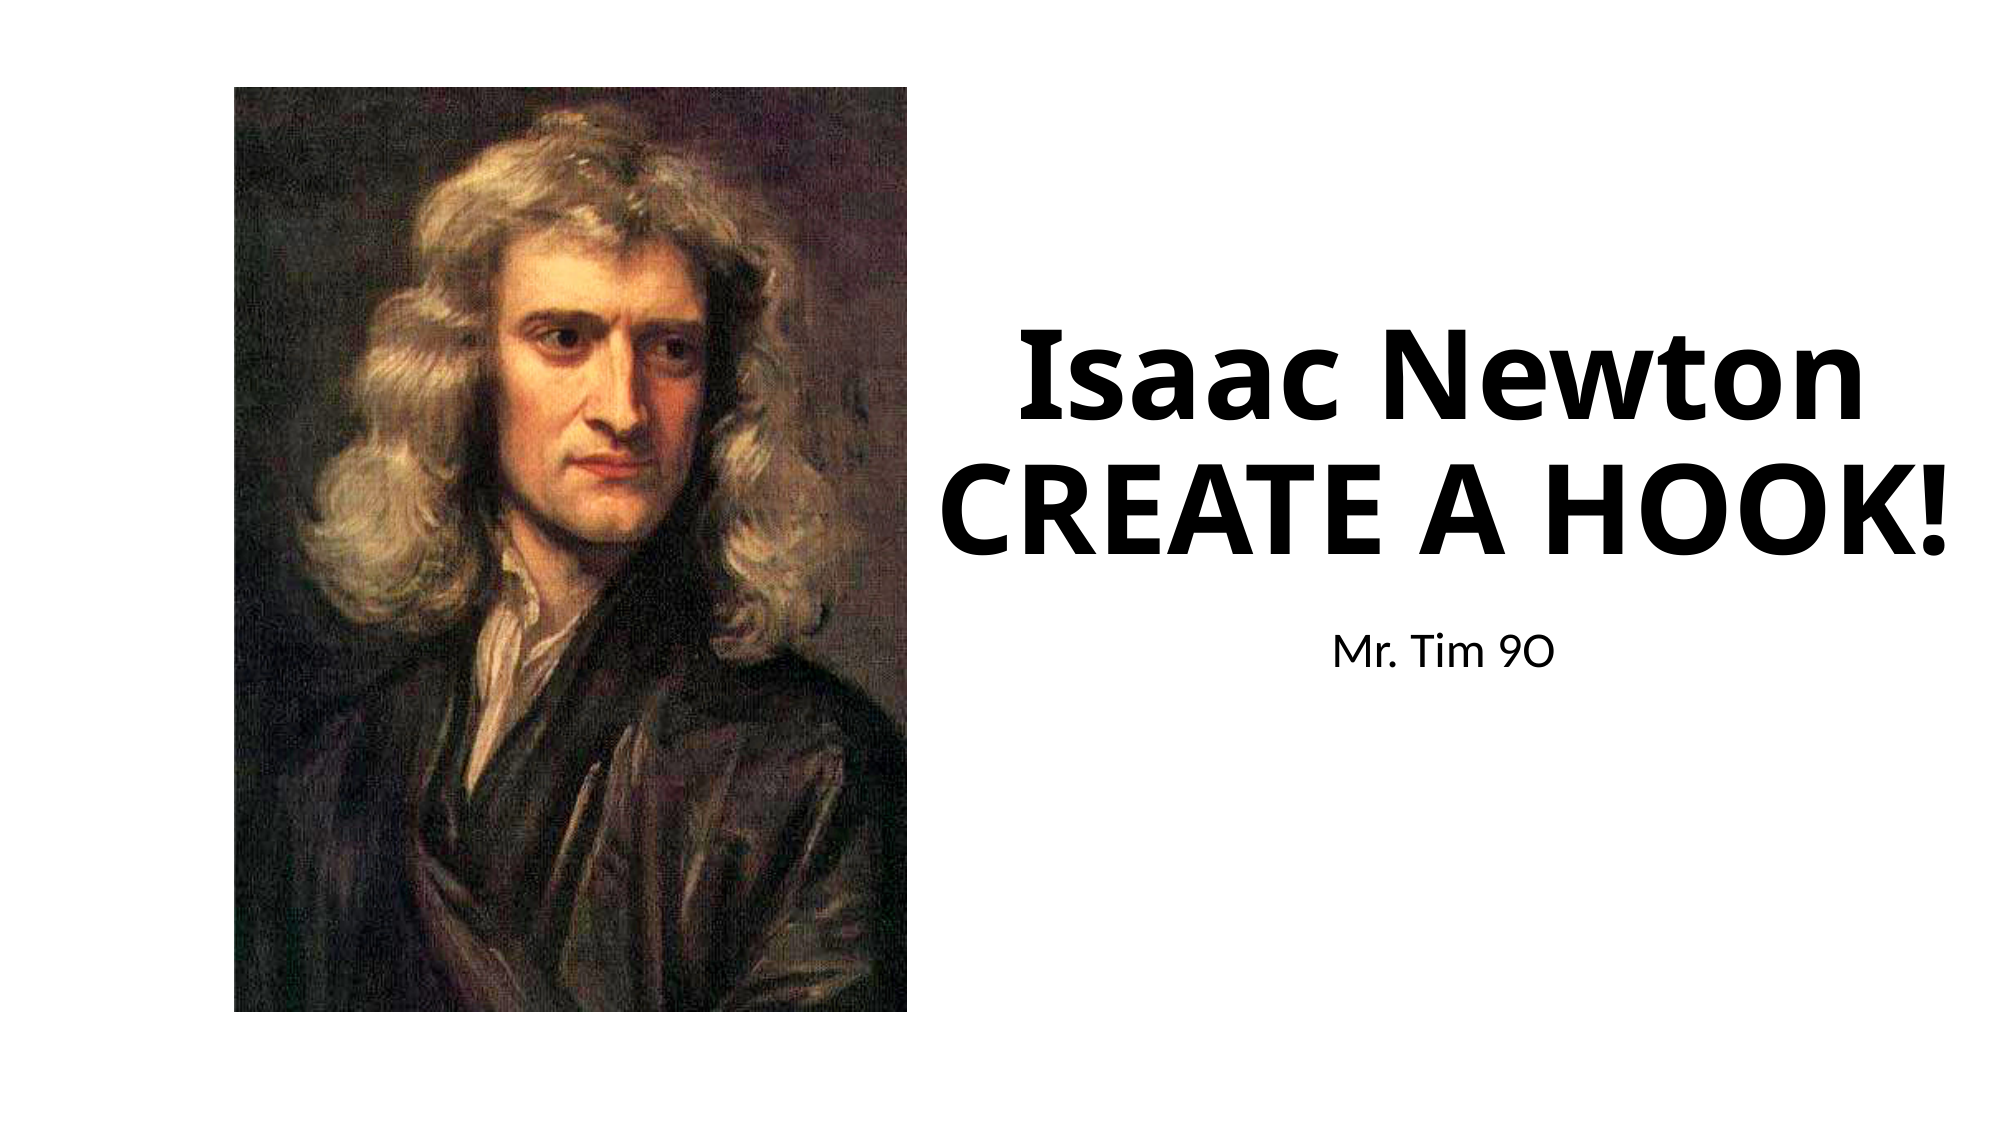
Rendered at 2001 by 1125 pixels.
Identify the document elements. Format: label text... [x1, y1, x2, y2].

title Isaac Newton CREATE A HOOK! [907, 197, 2000, 589]
picture [233, 87, 907, 1012]
subtitle Mr. Tim 9O [907, 617, 2000, 889]
